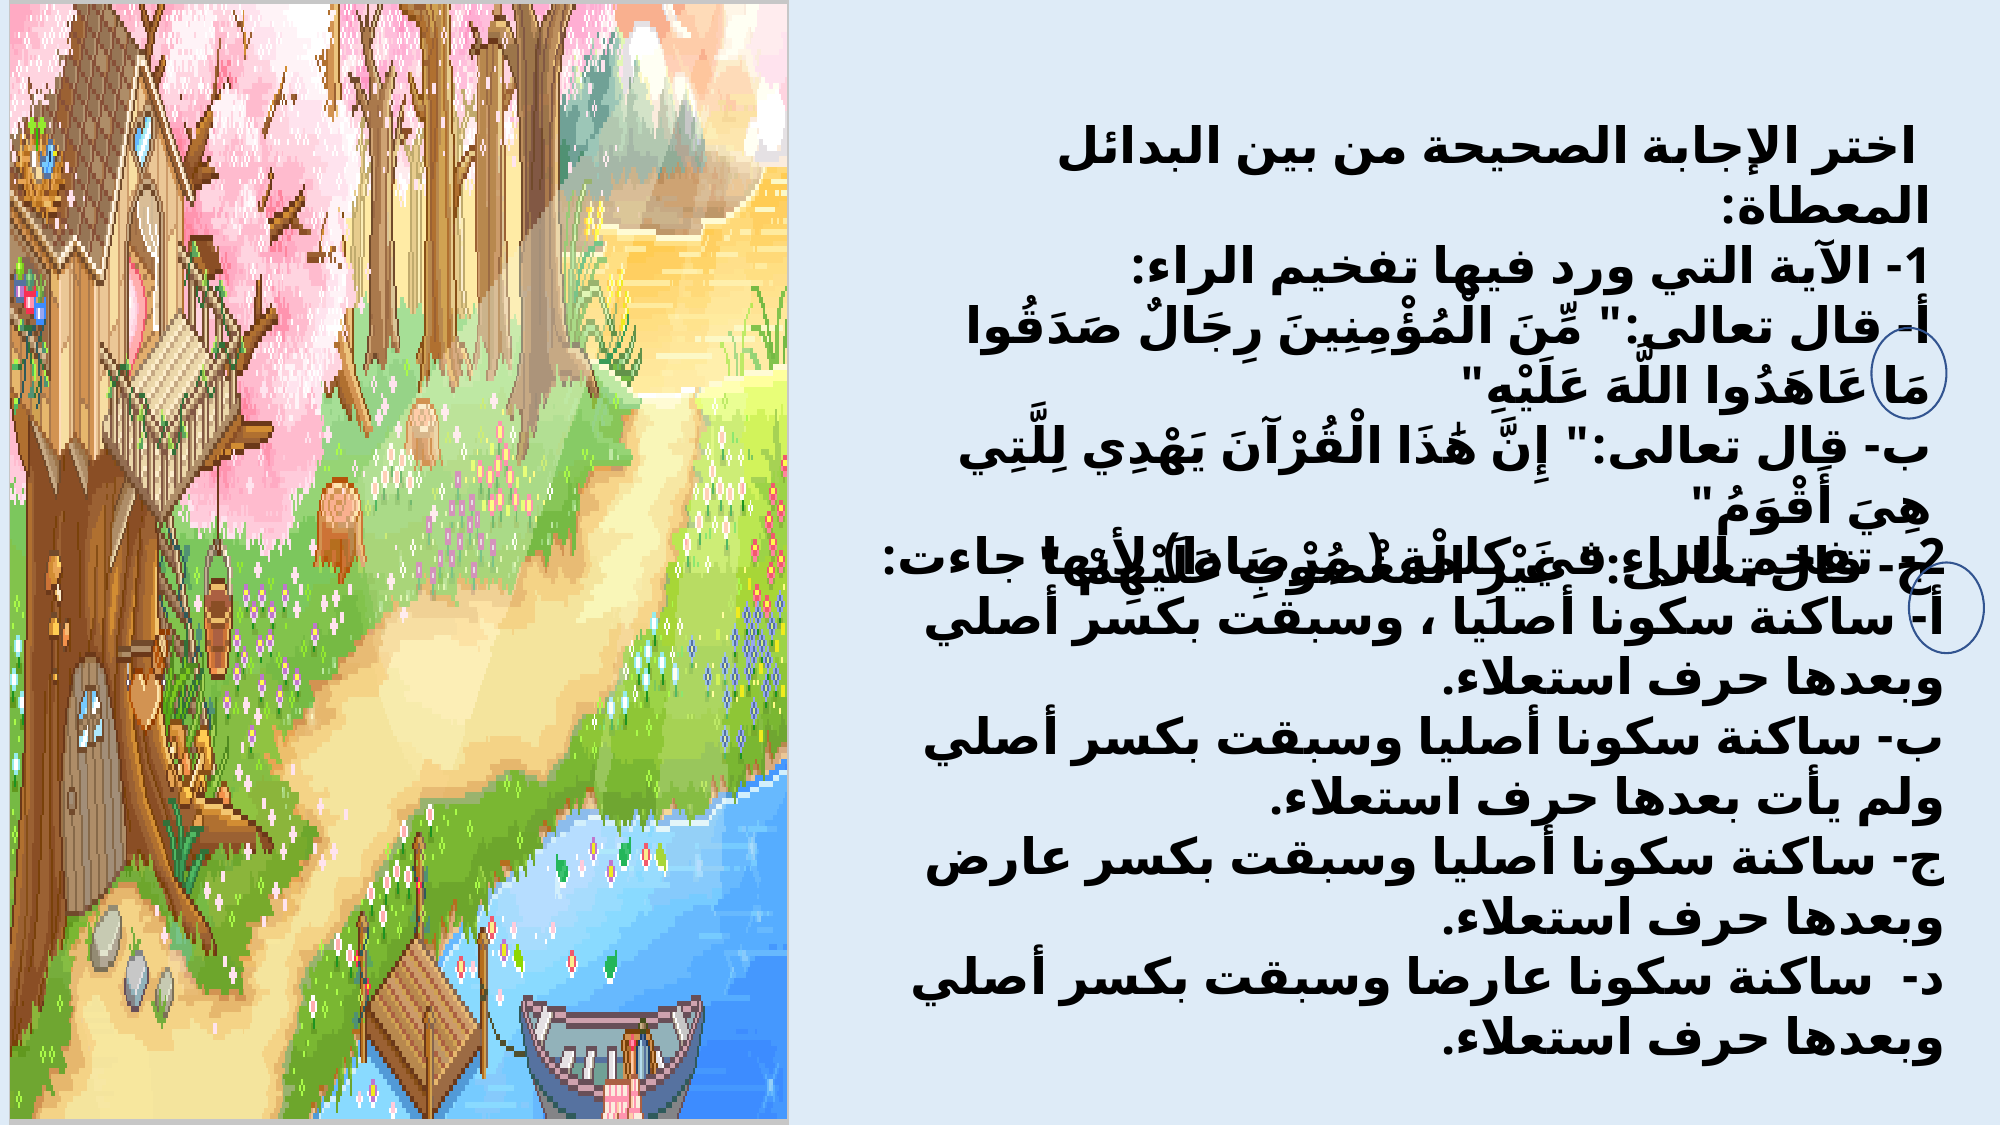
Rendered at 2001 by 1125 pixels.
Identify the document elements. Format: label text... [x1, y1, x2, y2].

text_box اختر الإجابة الصحيحة من بين البدائل المعطاة: 1- الآية التي ورد فيها تفخيم الراء: أ‌- قال تعالى:" مِّنَ الْمُؤْمِنِينَ رِجَالٌ صَدَقُوا مَا عَاهَدُوا اللَّهَ عَلَيْهِ" ب‌- قال تعالى:" إِنَّ هَٰذَا الْقُرْآنَ يَهْدِي لِلَّتِي هِيَ أَقْوَمُ" ج- قال تعالى:" غَيْرِ الْمَغْضُوبِ عَلَيْهِمْ " [927, 106, 1947, 517]
text_box 2- تفخم الراء في كلمة ( مِرْصَادا) لأنها جاءت: أ‌- ساكنة سكونا أصليا ، وسبقت بكسر أصلي وبعدها حرف استعلاء. ب‌- ساكنة سكونا أصليا وسبقت بكسر أصلي ولم يأت بعدها حرف استعلاء. ج- ساكنة سكونا أصليا وسبقت بكسر عارض وبعدها حرف استعلاء. د- ساكنة سكونا عارضا وسبقت بكسر أصلي وبعدها حرف استعلاء. [812, 517, 1961, 1072]
picture [9, 0, 789, 1125]
text_box [1907, 561, 1985, 655]
text_box [1870, 326, 1948, 420]
